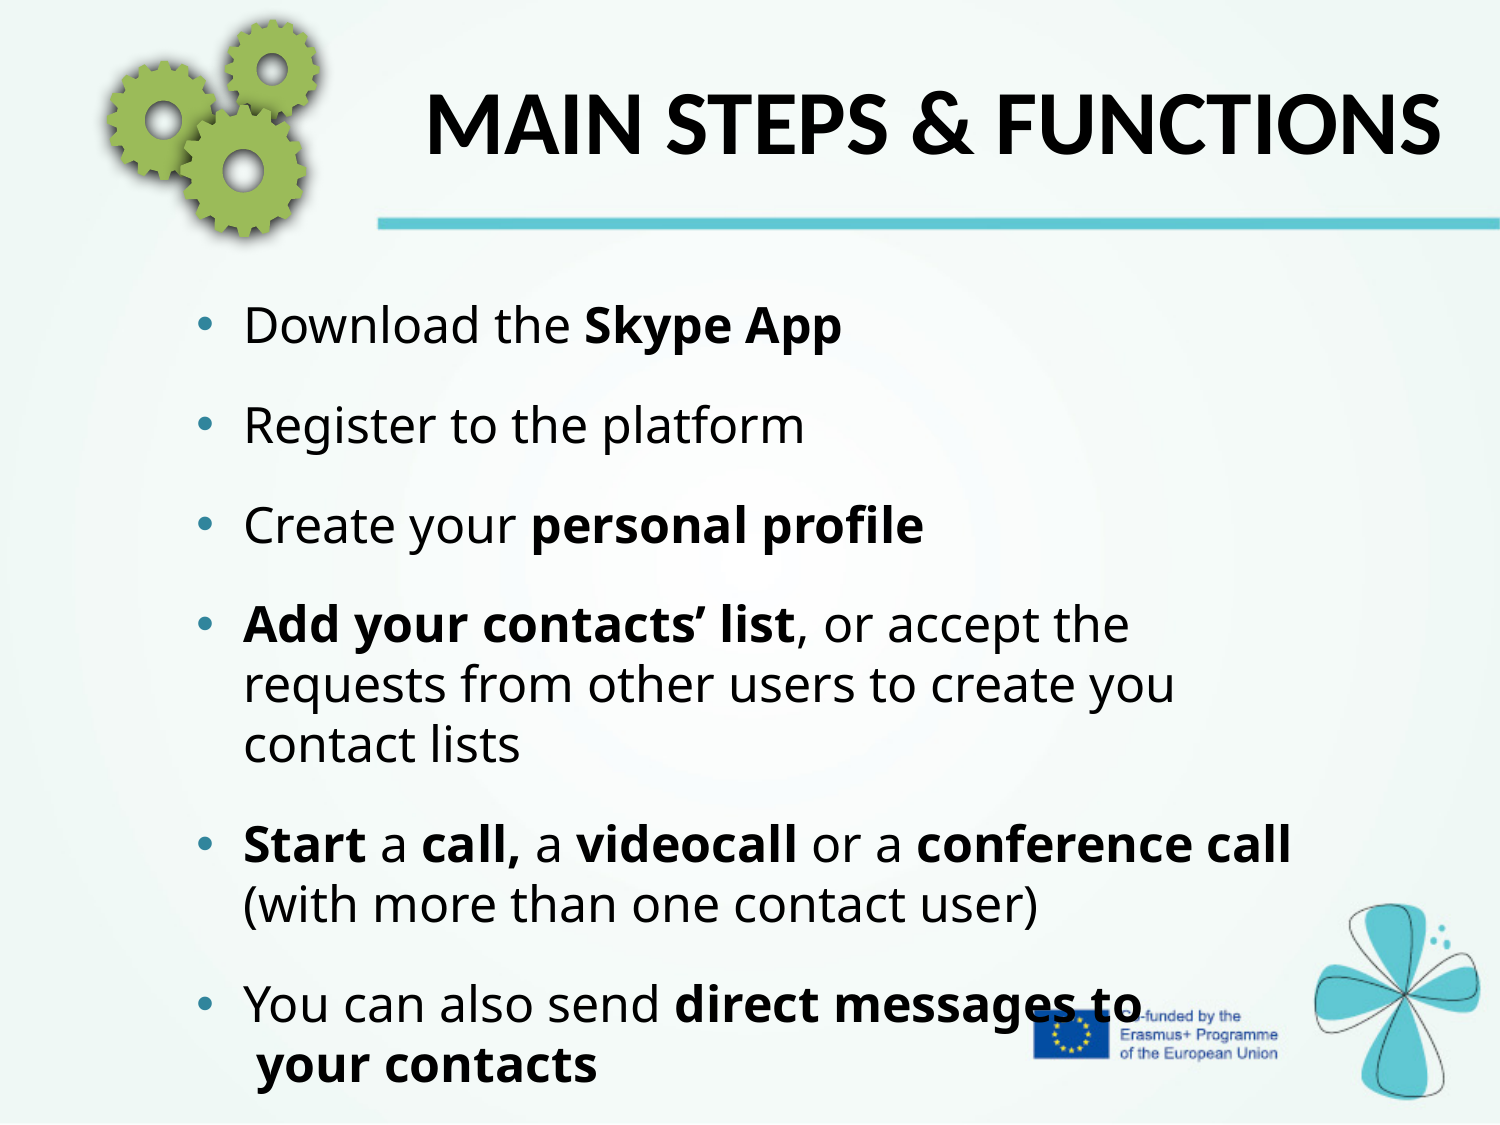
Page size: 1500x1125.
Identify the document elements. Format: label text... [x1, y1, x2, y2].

text_box Download the Skype App Register to the platform Create your personal profile Add your contacts’ list, or accept the requests from other users to create you contact lists Start a call, a videocall or a conference call (with more than one contact user) You can also send direct messages to your contacts [181, 285, 1319, 1125]
text_box MAIN STEPS & FUNCTIONS [325, 55, 1459, 180]
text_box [106, 19, 320, 237]
picture [0, 0, 1500, 1125]
